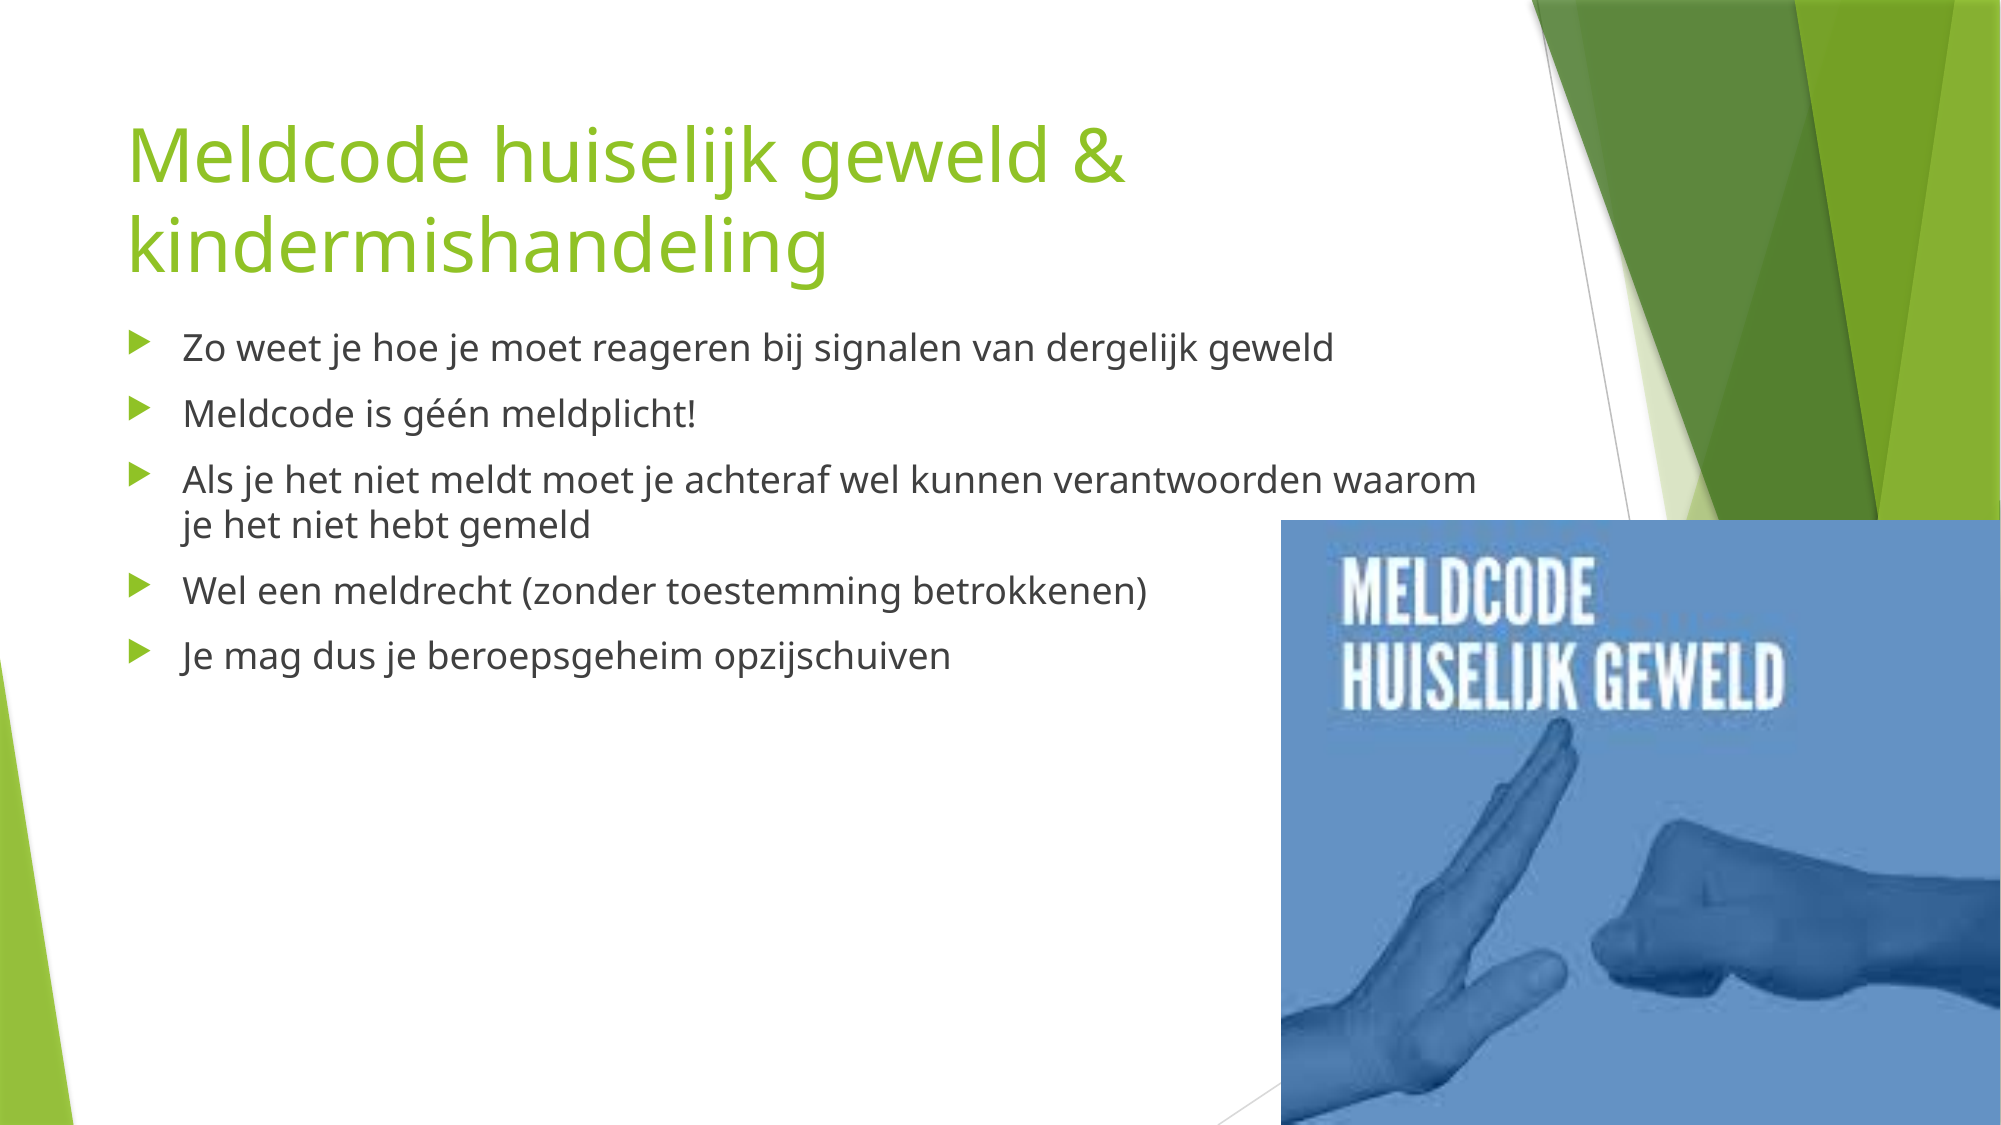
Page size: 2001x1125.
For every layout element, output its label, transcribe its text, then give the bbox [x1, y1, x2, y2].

list Zo weet je hoe je moet reageren bij signalen van dergelijk geweld Meldcode is géén meldplicht! Als je het niet meldt moet je achteraf wel kunnen verantwoorden waarom je het niet hebt gemeld Wel een meldrecht (zonder toestemming betrokkenen) Je mag dus je beroepsgeheim opzijschuiven [111, 316, 1522, 954]
title Meldcode huiselijk geweld & kindermishandeling [111, 99, 1496, 316]
picture [1280, 520, 2000, 1125]
